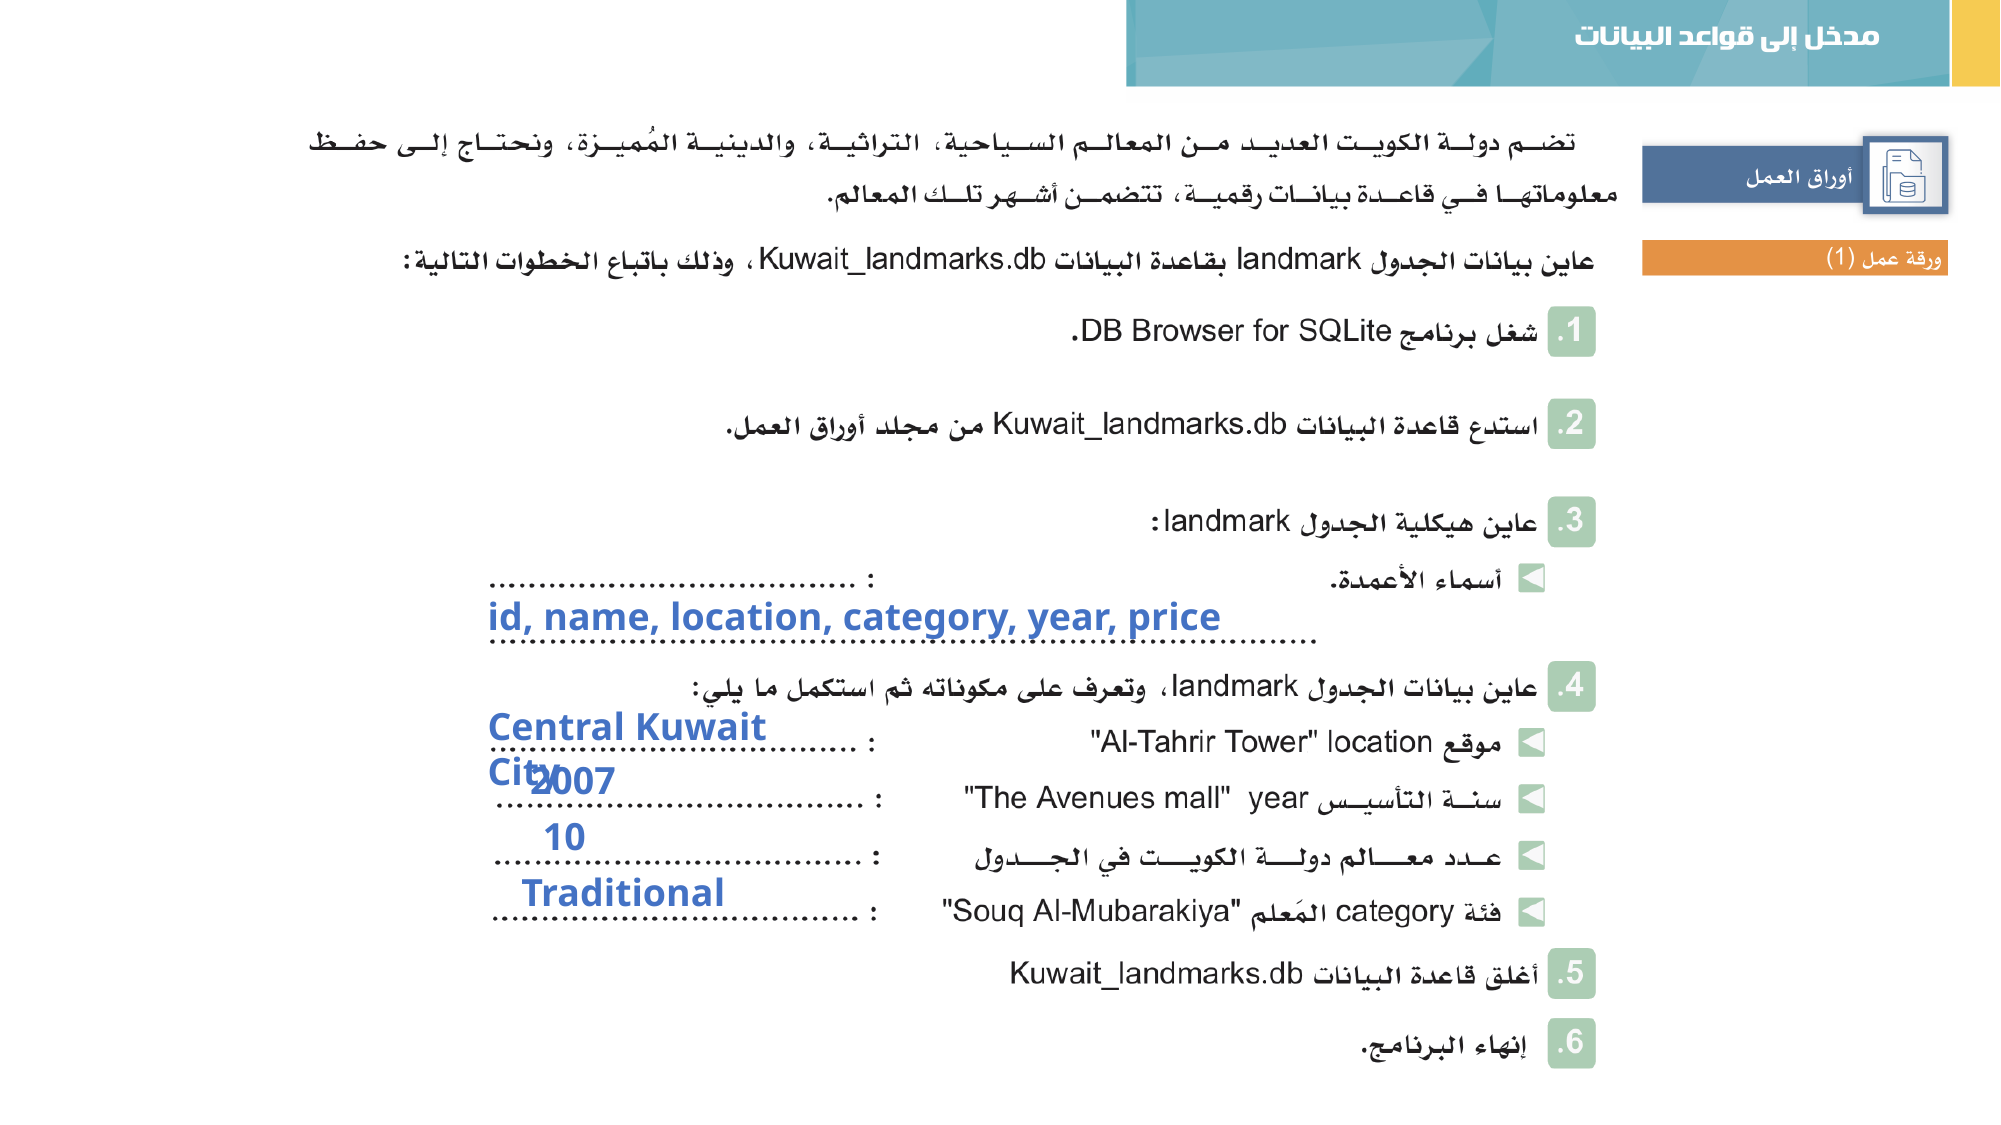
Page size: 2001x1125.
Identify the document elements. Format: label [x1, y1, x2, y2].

picture [267, 0, 2000, 1095]
